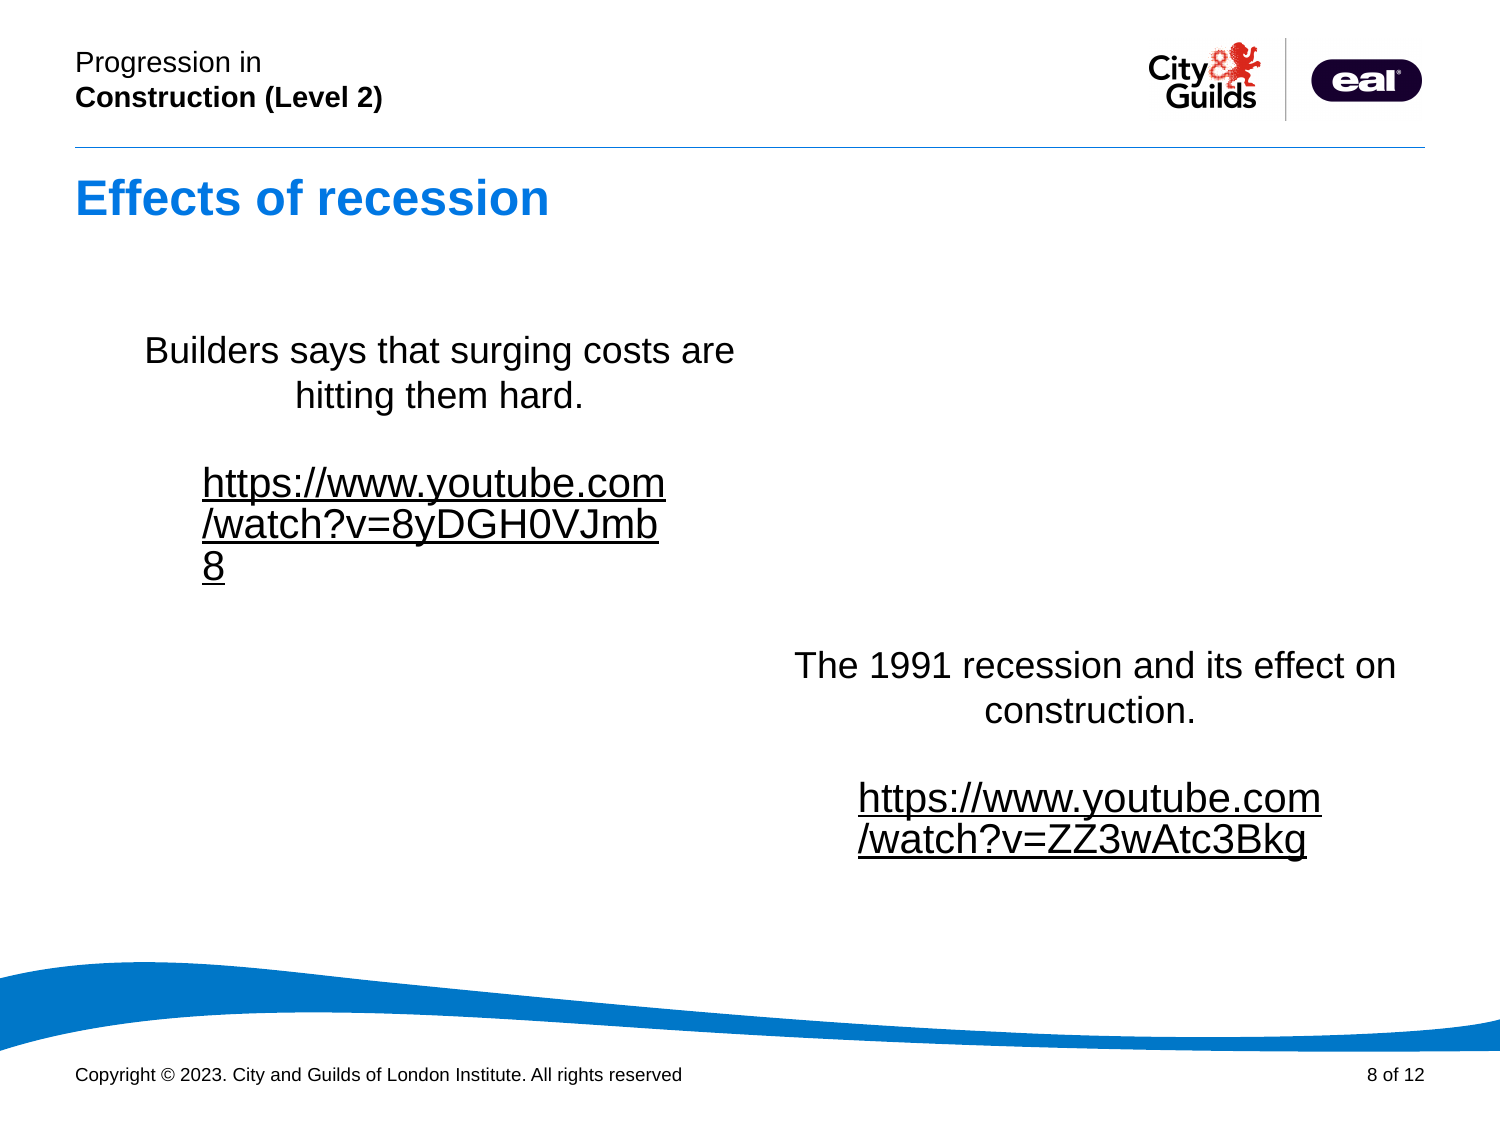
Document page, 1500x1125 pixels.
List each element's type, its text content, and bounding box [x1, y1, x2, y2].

picture [1149, 38, 1422, 121]
text_box https://www.youtube.com/watch?v=8yDGH0VJmb8 [187, 448, 693, 563]
title Effects of recession [74, 165, 1426, 229]
text_box Builders says that surging costs are hitting them hard. [117, 319, 762, 424]
text_box https://www.youtube.com/watch?v=ZZ3wAtc3Bkg [843, 763, 1348, 878]
text_box The 1991 recession and its effect on construction. [773, 633, 1418, 739]
